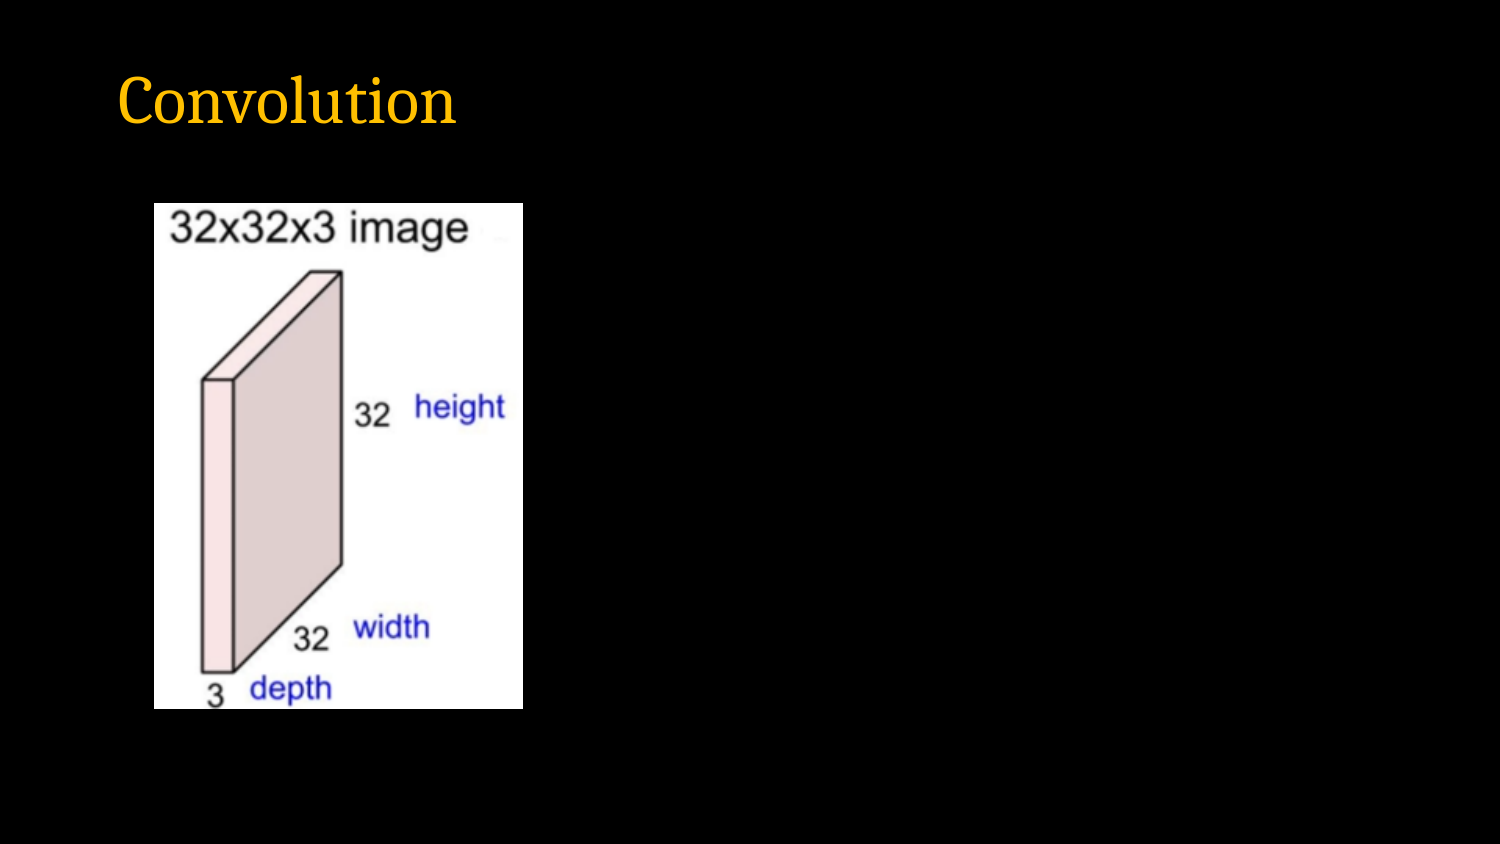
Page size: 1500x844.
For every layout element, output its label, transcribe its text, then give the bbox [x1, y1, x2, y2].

title Convolution [103, 44, 1397, 159]
picture [154, 203, 523, 709]
